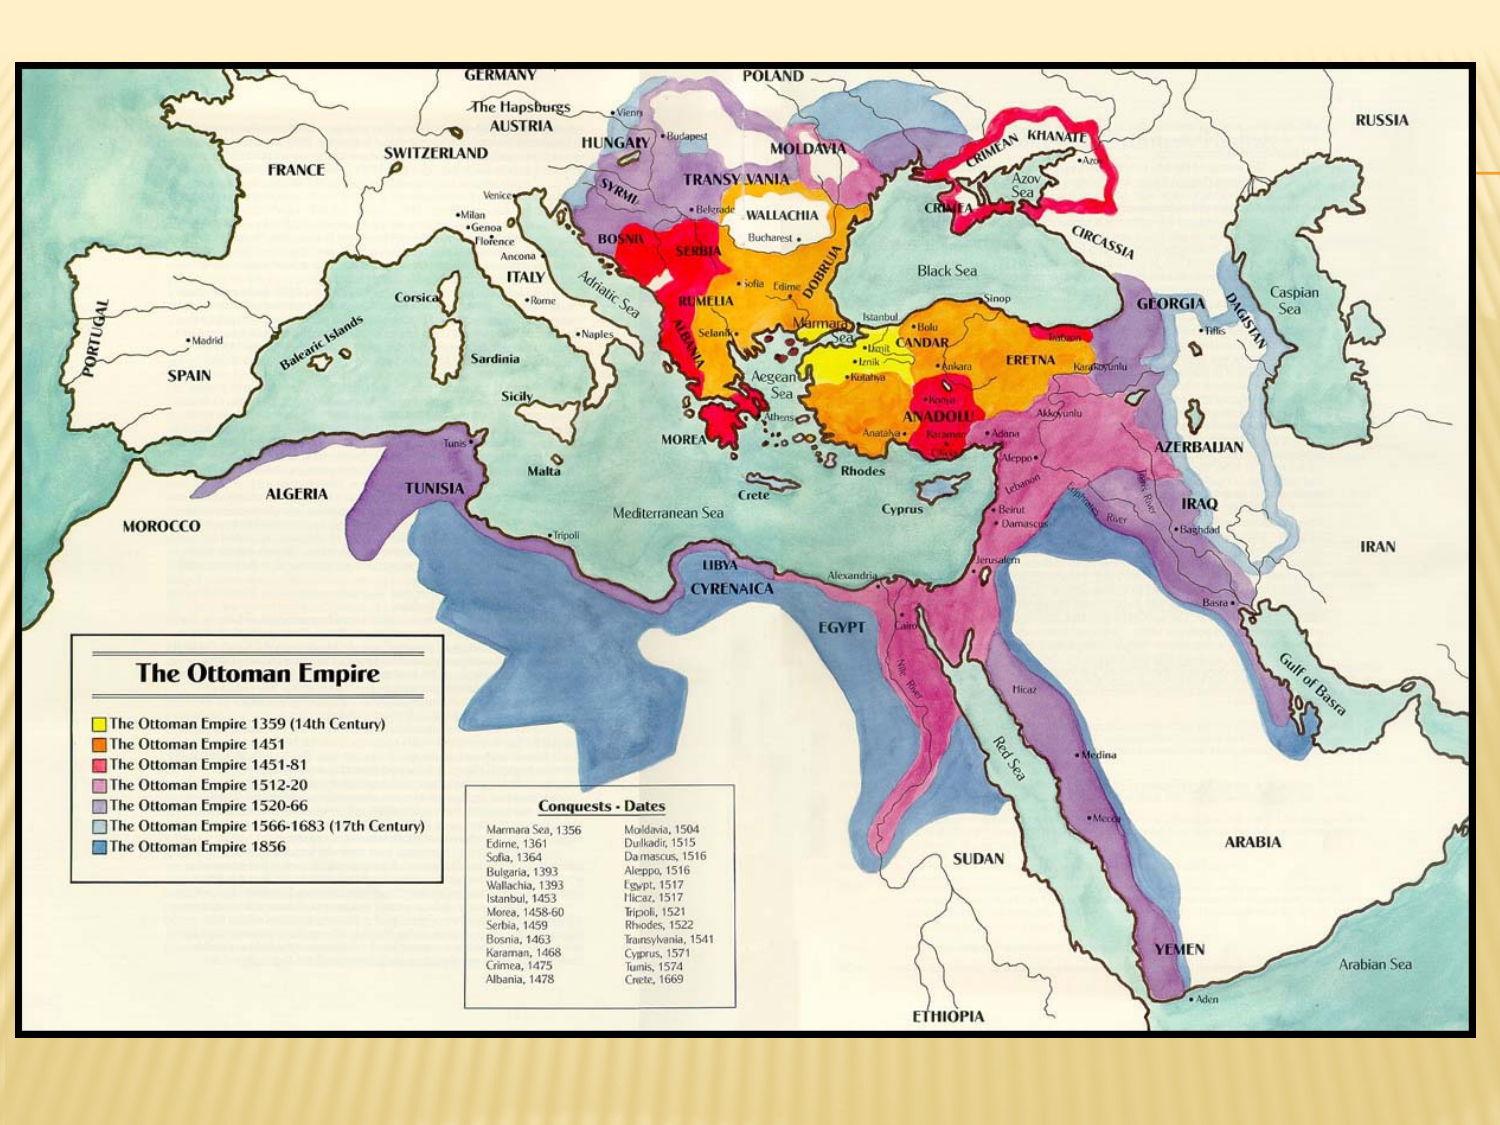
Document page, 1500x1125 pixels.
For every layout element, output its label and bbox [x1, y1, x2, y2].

list [14, 62, 1477, 1038]
